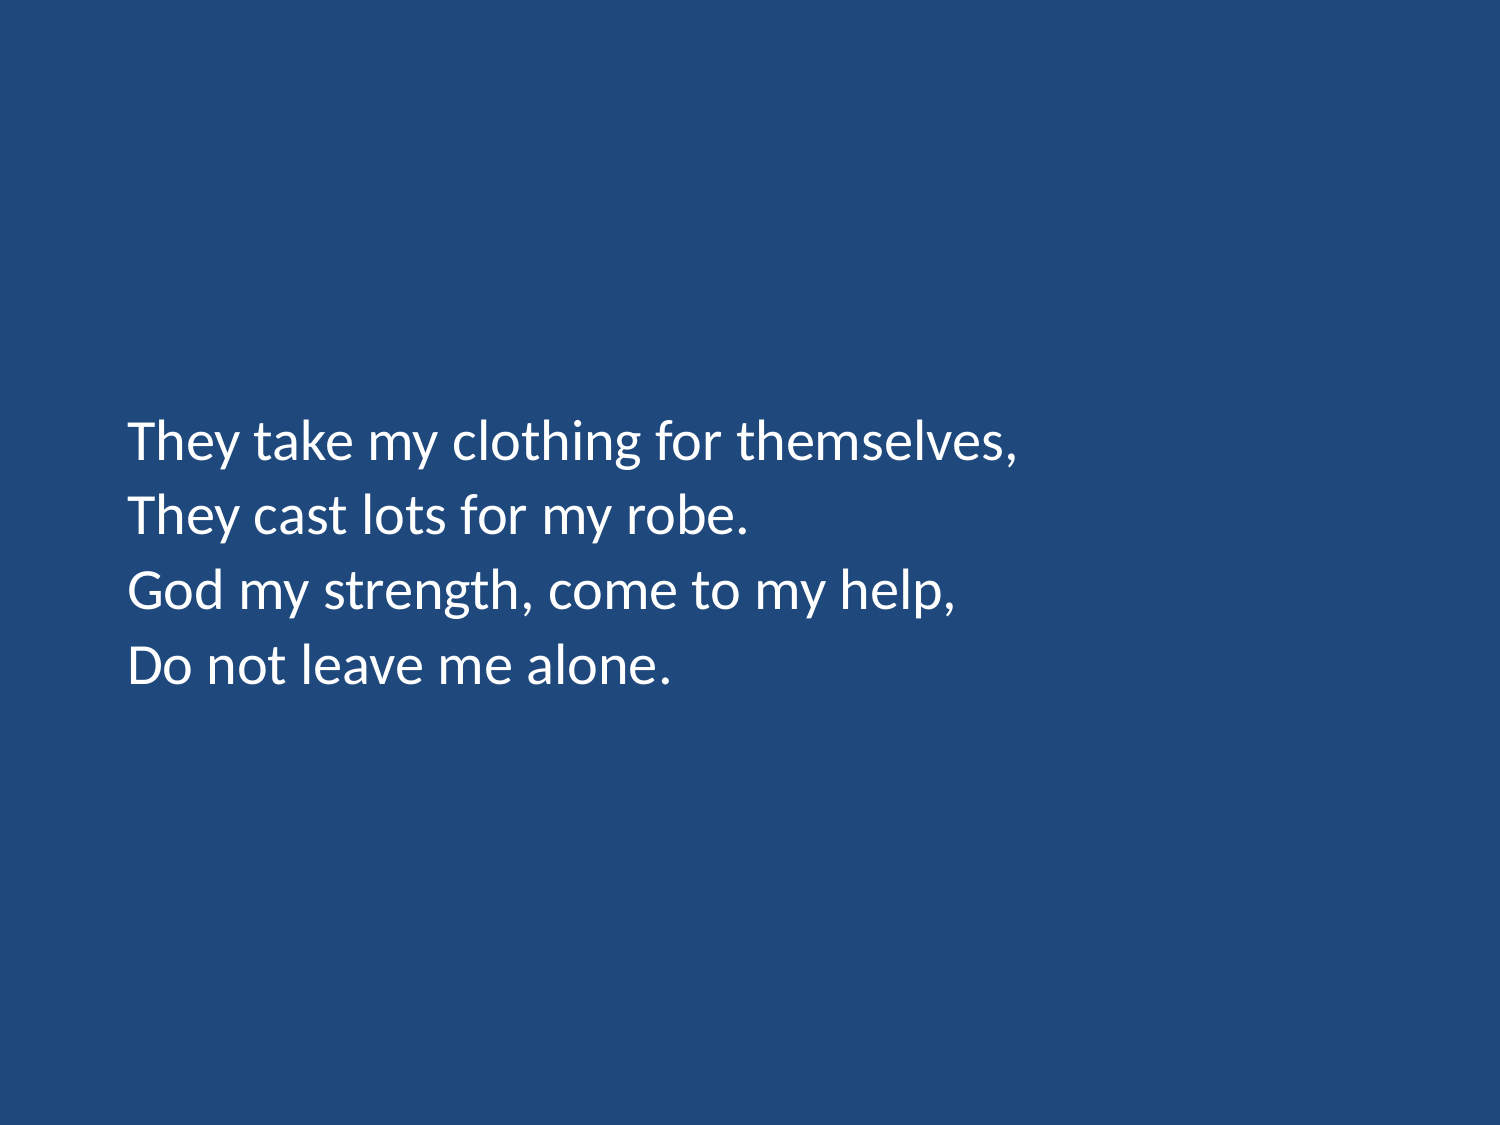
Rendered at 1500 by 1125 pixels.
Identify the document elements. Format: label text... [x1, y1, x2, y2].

list They take my clothing for themselves, They cast lots for my robe. God my strength, come to my help, Do not leave me alone. [112, 402, 1450, 723]
